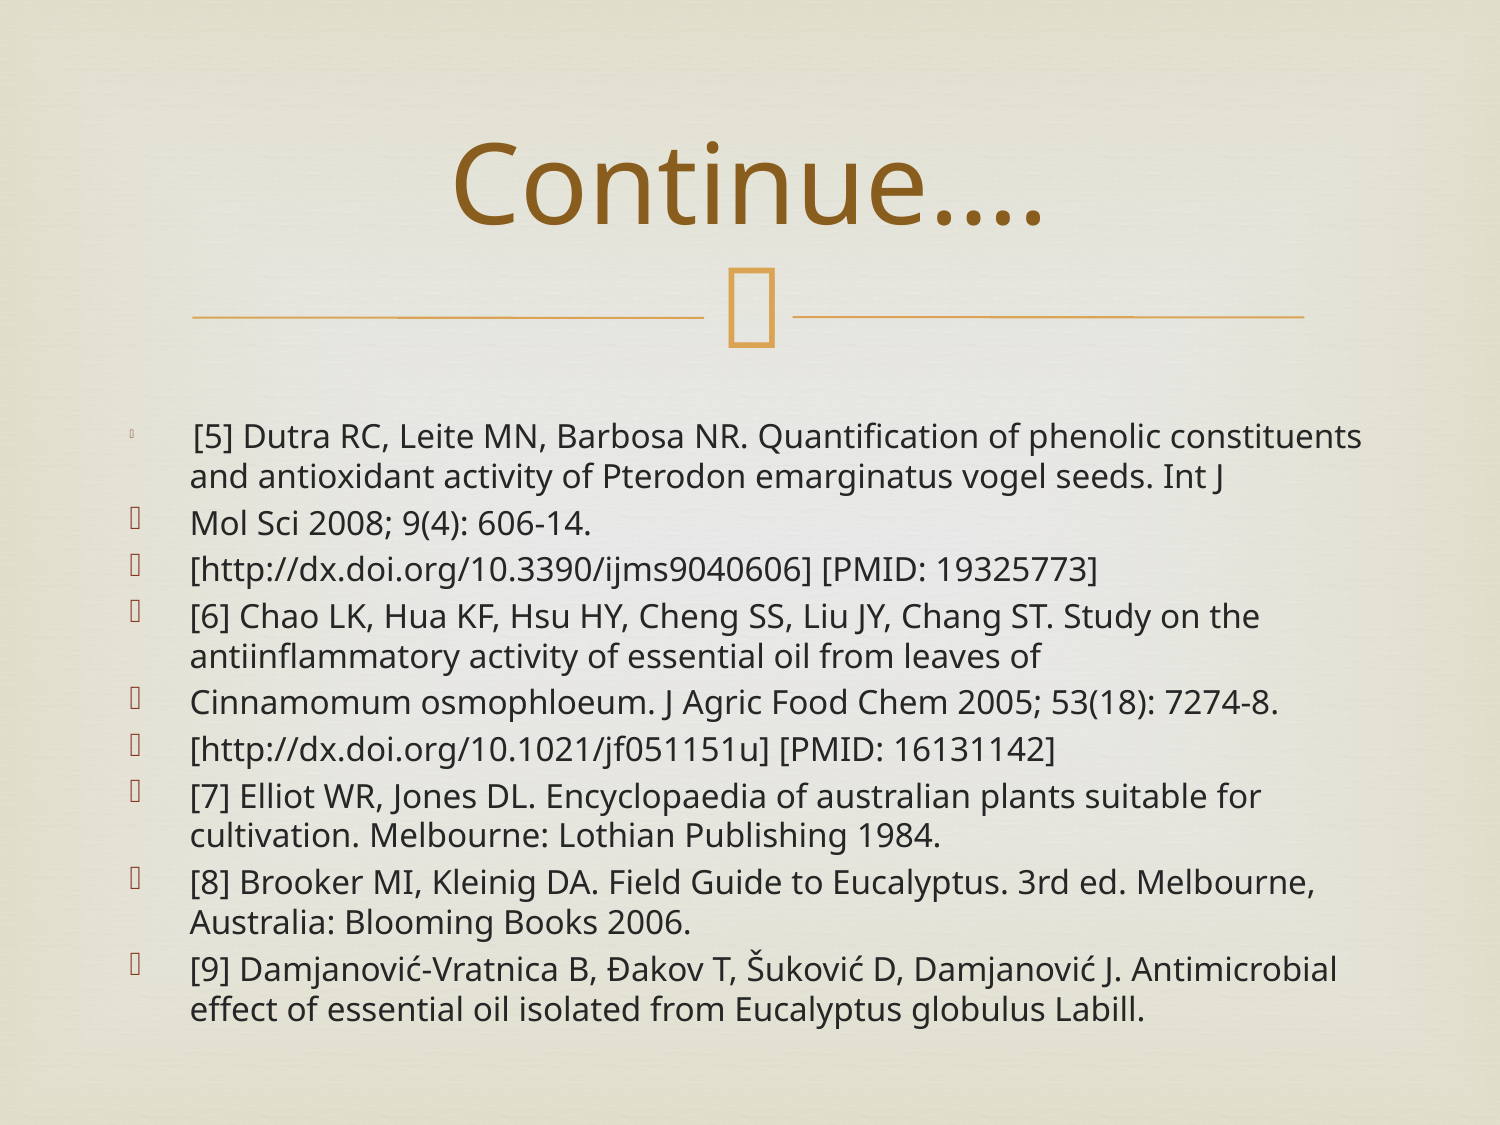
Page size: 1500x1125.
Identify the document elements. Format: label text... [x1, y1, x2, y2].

title Continue…. [112, 93, 1386, 267]
list [5] Dutra RC, Leite MN, Barbosa NR. Quantification of phenolic constituents and antioxidant activity of Pterodon emarginatus vogel seeds. Int J Mol Sci 2008; 9(4): 606-14. [http://dx.doi.org/10.3390/ijms9040606] [PMID: 19325773] [6] Chao LK, Hua KF, Hsu HY, Cheng SS, Liu JY, Chang ST. Study on the antiinflammatory activity of essential oil from leaves of Cinnamomum osmophloeum. J Agric Food Chem 2005; 53(18): 7274-8. [http://dx.doi.org/10.1021/jf051151u] [PMID: 16131142] [7] Elliot WR, Jones DL. Encyclopaedia of australian plants suitable for cultivation. Melbourne: Lothian Publishing 1984. [8] Brooker MI, Kleinig DA. Field Guide to Eucalyptus. 3rd ed. Melbourne, Australia: Blooming Books 2006. [9] Damjanović-Vratnica B, Đakov T, Šuković D, Damjanović J. Antimicrobial effect of essential oil isolated from Eucalyptus globulus Labill. [114, 368, 1386, 1100]
